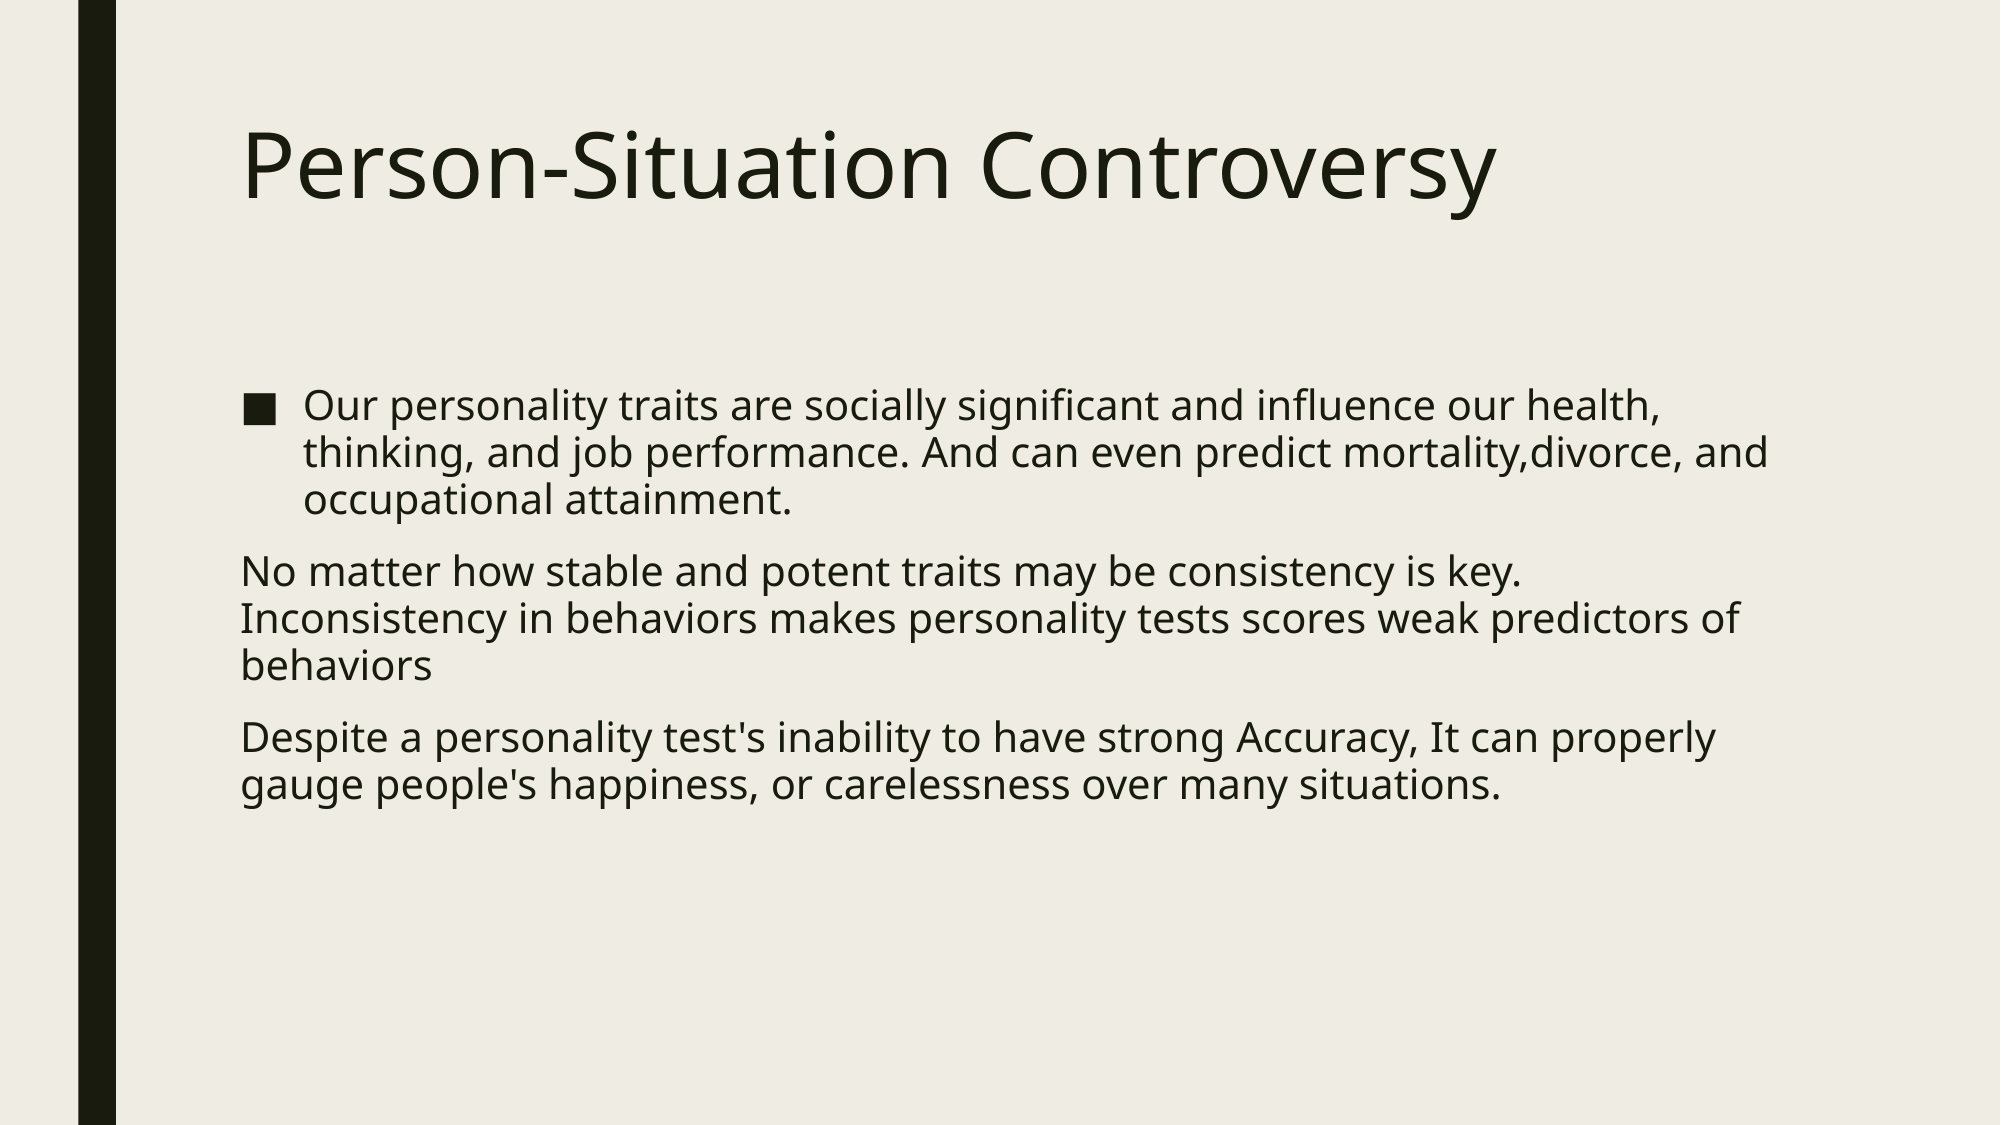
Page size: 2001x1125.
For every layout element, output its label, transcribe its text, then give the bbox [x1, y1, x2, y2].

title Person-Situation Controversy [225, 112, 1800, 357]
list Our personality traits are socially significant and influence our health, thinking, and job performance. And can even predict mortality,divorce, and occupational attainment. No matter how stable and potent traits may be consistency is key. Inconsistency in behaviors makes personality tests scores weak predictors of behaviors Despite a personality test's inability to have strong Accuracy, It can properly gauge people's happiness, or carelessness over many situations. [225, 375, 1800, 963]
